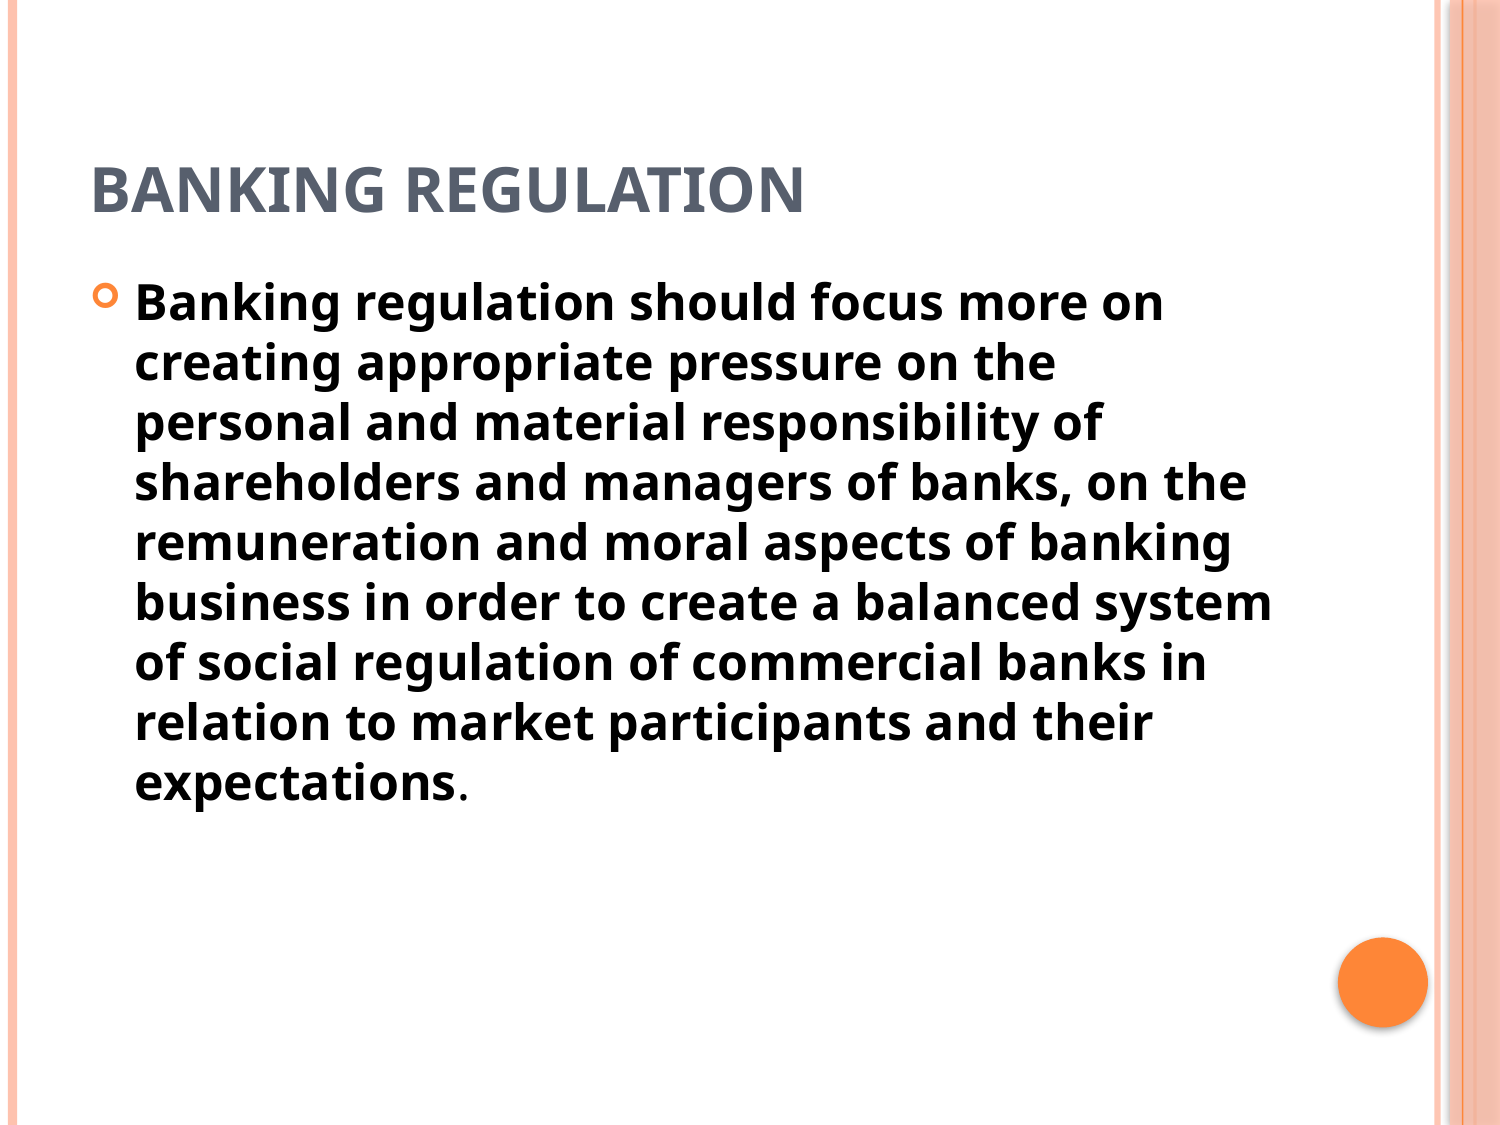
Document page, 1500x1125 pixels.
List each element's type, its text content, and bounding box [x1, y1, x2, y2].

title Banking regulation [75, 45, 1300, 233]
list Banking regulation should focus more on creating appropriate pressure on the personal and material responsibility of shareholders and managers of banks, on the remuneration and moral aspects of banking business in order to create a balanced system of social regulation of commercial banks in relation to market participants and their expectations. [75, 262, 1300, 1062]
